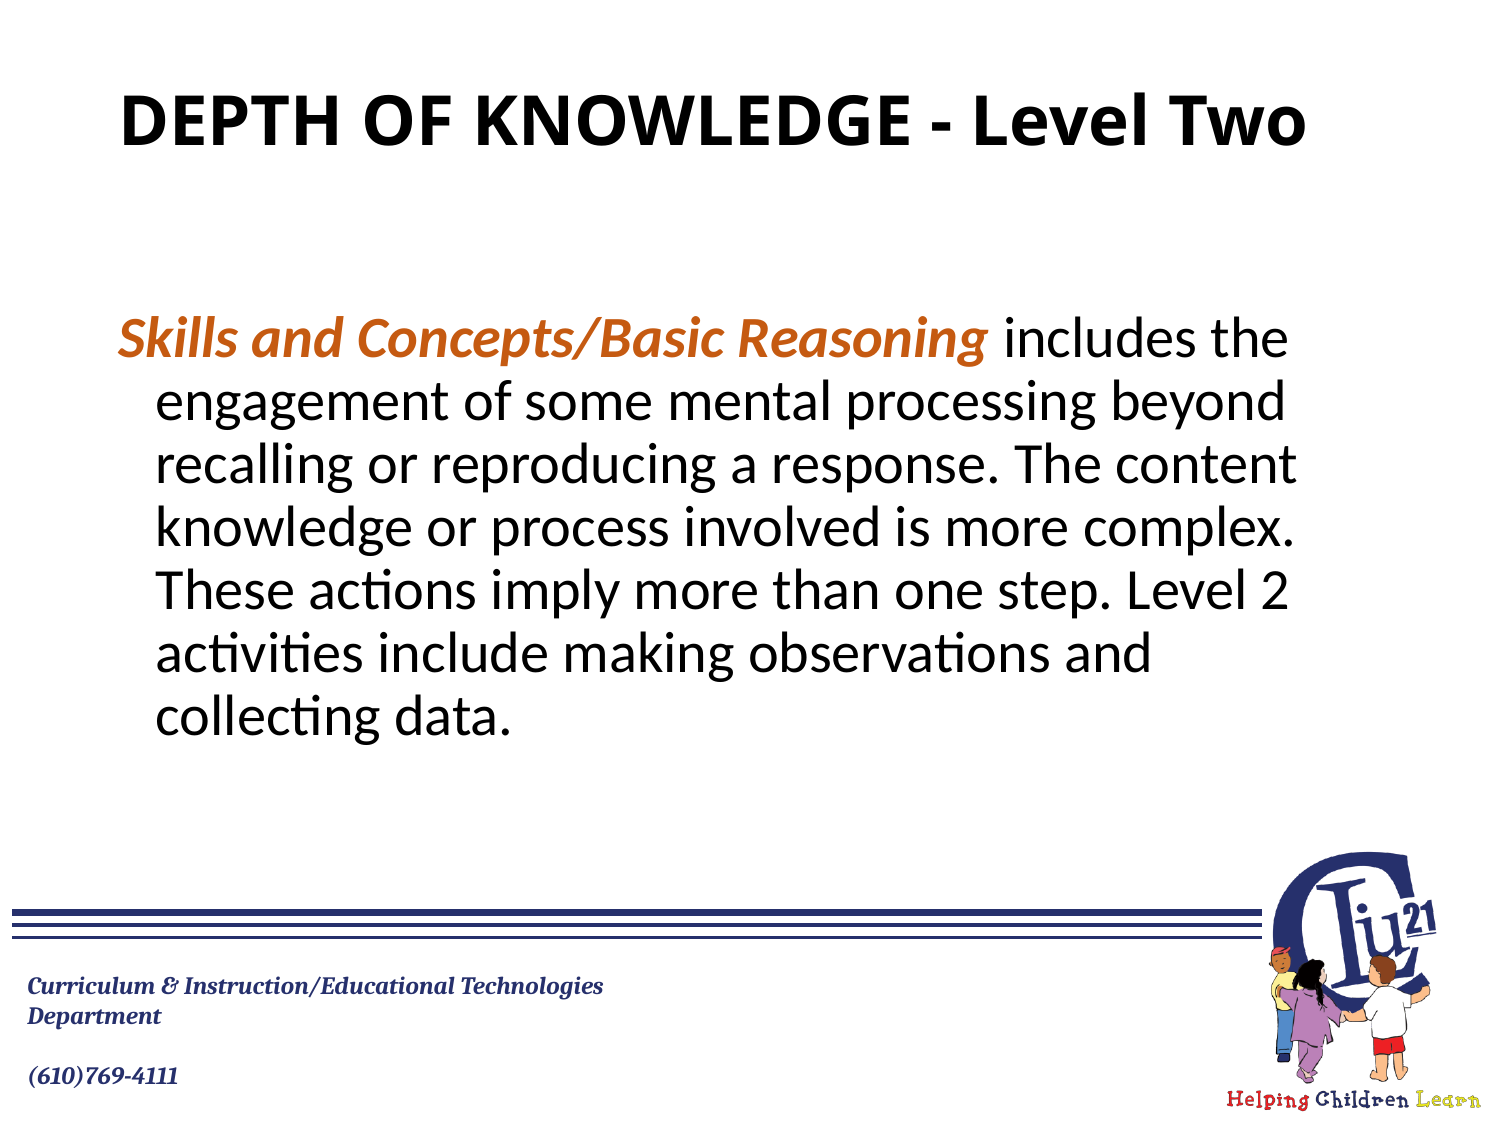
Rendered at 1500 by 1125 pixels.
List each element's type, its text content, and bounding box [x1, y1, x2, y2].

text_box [12, 837, 1500, 1121]
title DEPTH OF KNOWLEDGE - Level Two [103, 59, 1397, 278]
list Skills and Concepts/Basic Reasoning includes the engagement of some mental processing beyond recalling or reproducing a response. The content knowledge or process involved is more complex. These actions imply more than one step. Level 2 activities include making observations and collecting data. [103, 299, 1397, 837]
